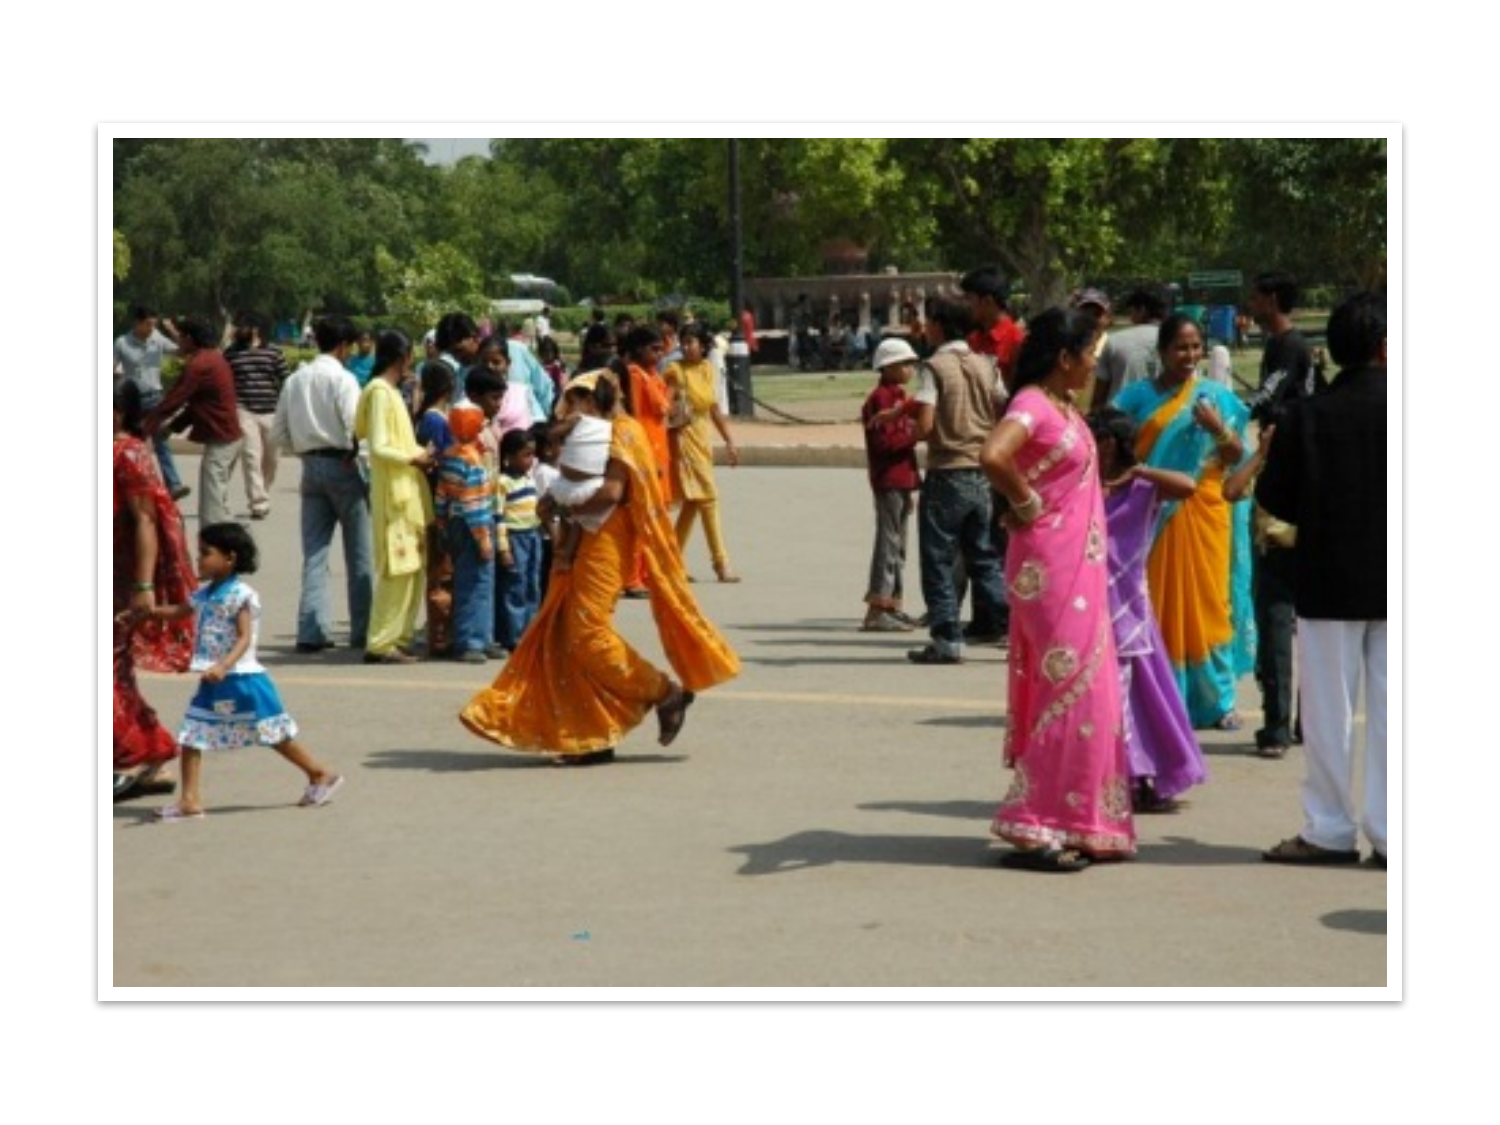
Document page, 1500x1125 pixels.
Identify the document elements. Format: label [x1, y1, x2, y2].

picture [112, 137, 1388, 987]
